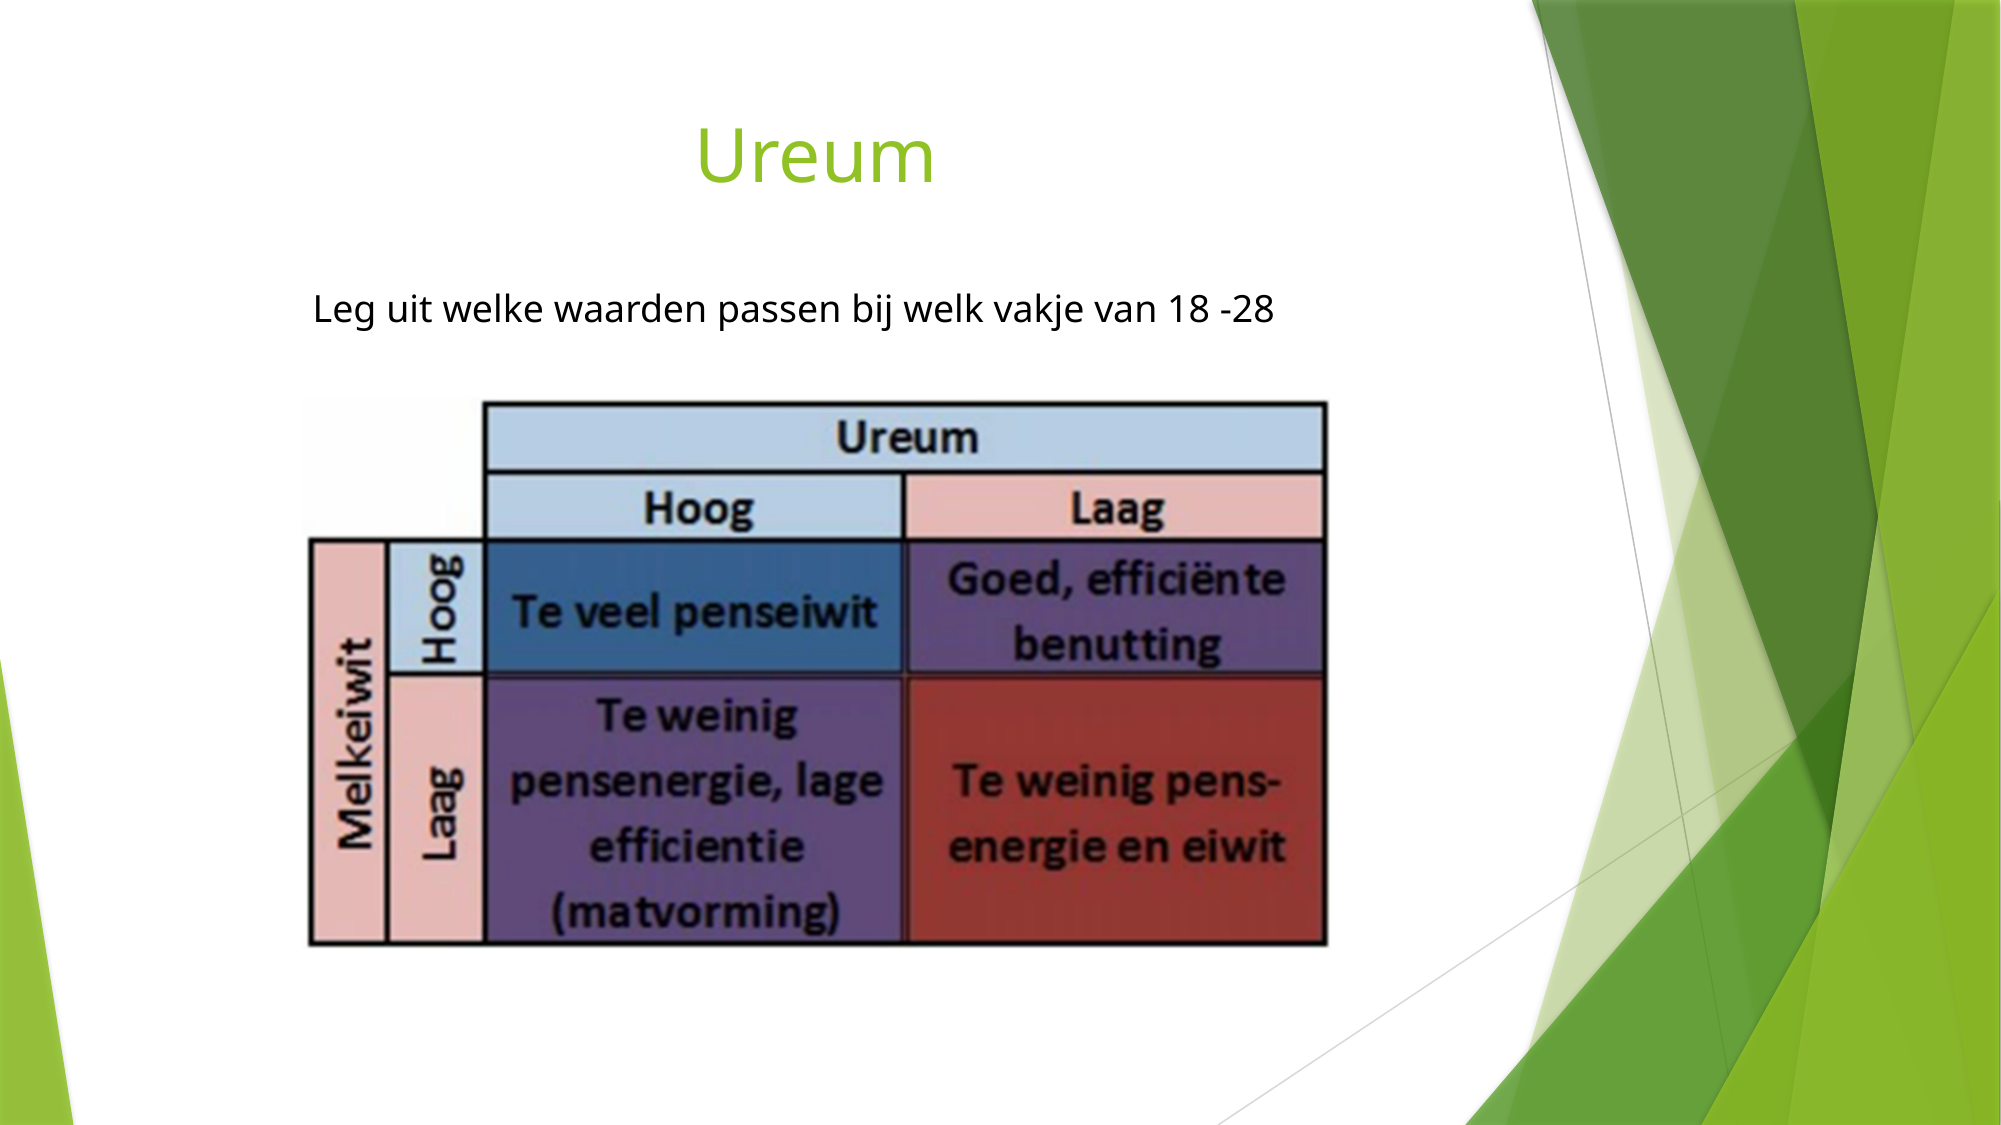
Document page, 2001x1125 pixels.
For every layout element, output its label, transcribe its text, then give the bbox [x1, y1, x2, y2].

title Ureum [111, 99, 1522, 317]
text_box Leg uit welke waarden passen bij welk vakje van 18 -28 [297, 277, 1403, 337]
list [301, 396, 1331, 949]
